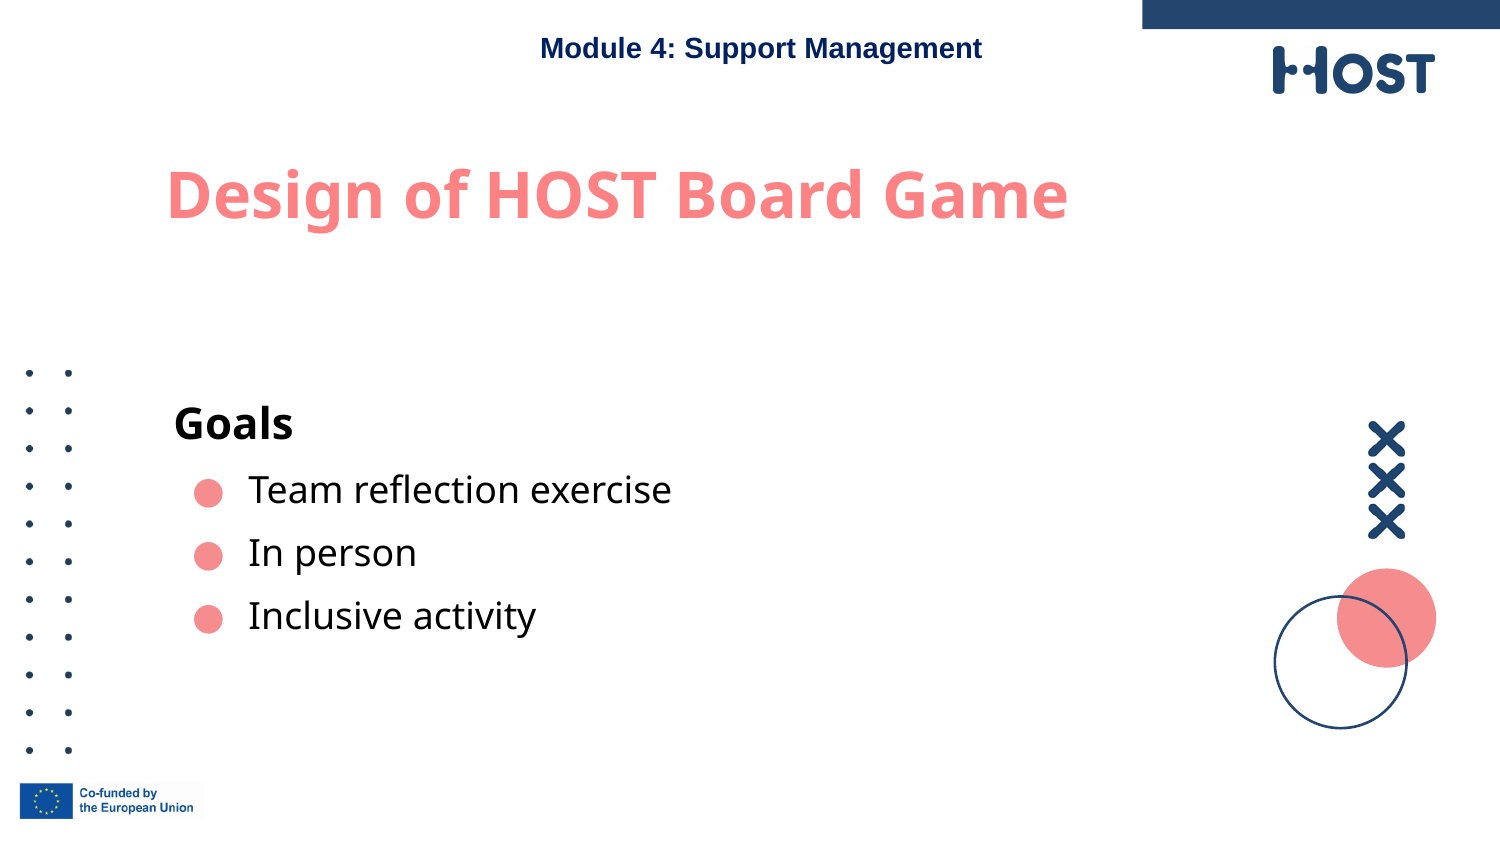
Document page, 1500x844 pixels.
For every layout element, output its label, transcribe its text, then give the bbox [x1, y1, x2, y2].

text_box Module 4: Support Management [525, 10, 1054, 68]
picture [1273, 46, 1435, 94]
text_box Goals Team reflection exercise In person Inclusive activity [158, 359, 1207, 765]
text_box Design of HOST Board Game [150, 138, 1196, 253]
picture [0, 370, 204, 820]
picture [1368, 421, 1405, 539]
